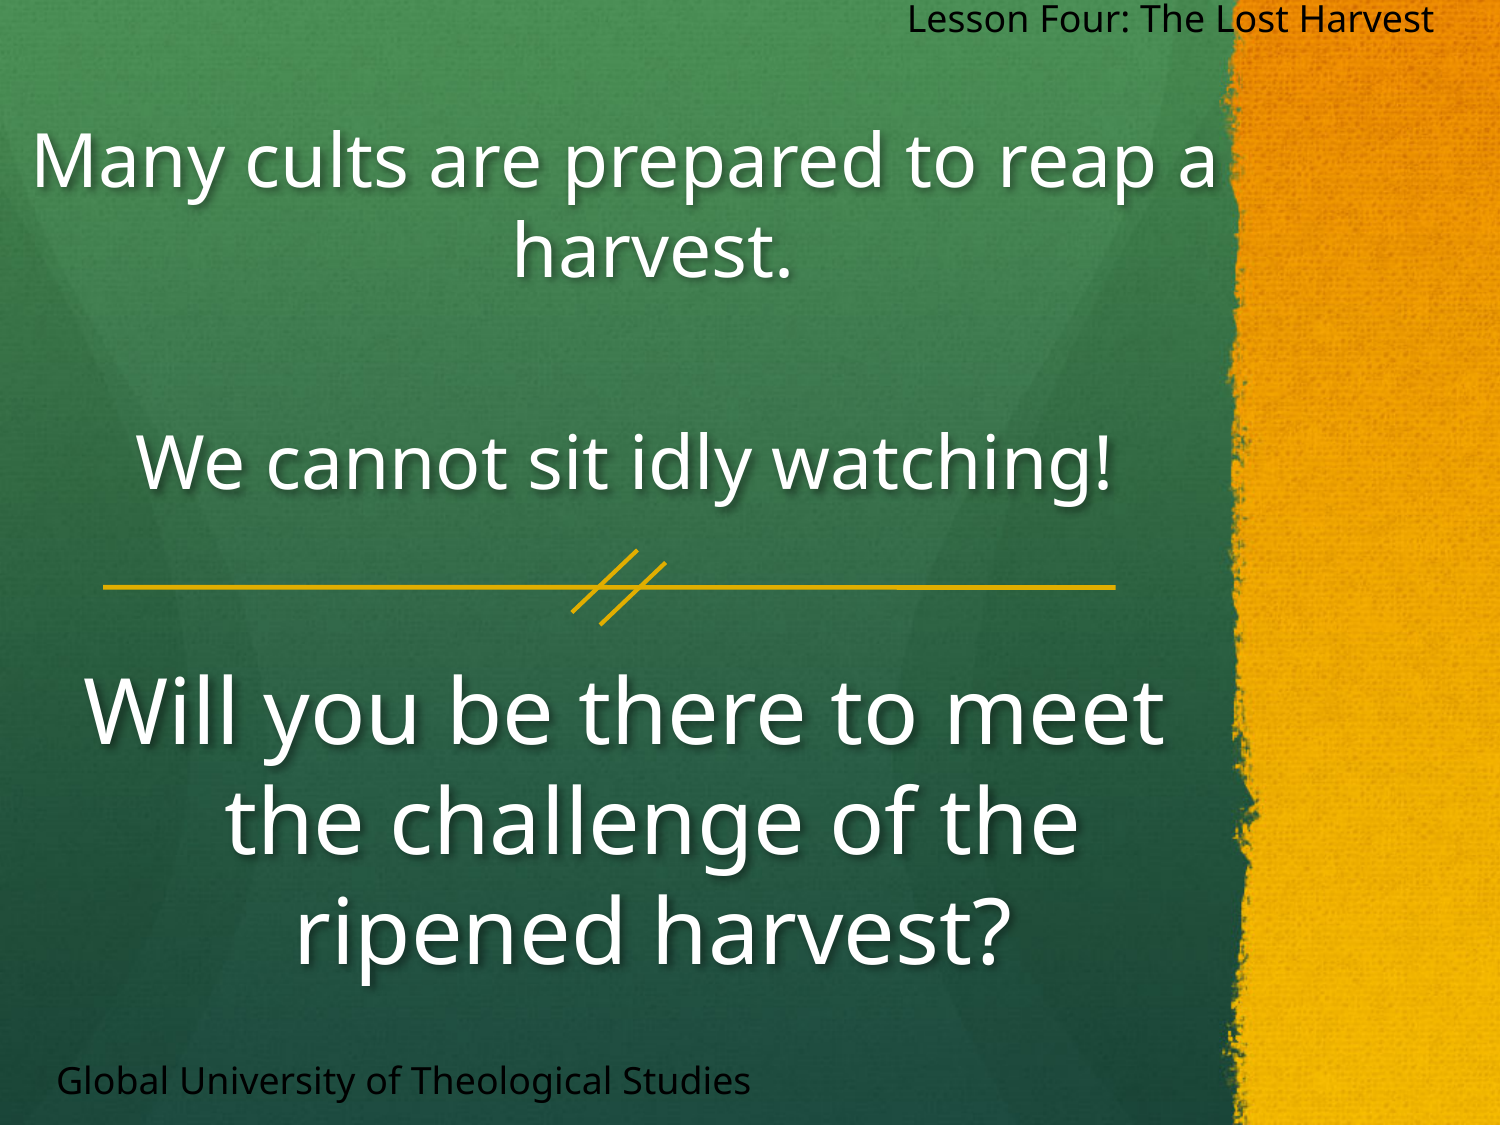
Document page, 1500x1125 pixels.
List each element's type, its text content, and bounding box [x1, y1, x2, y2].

list Many cults are prepared to reap a harvest. [0, 162, 1250, 300]
picture [0, 0, 1500, 1125]
text_box Will you be there to meet the challenge of the ripened harvest? [0, 644, 1250, 775]
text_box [0, 399, 1251, 626]
text_box Global University of Theological Studies [41, 1049, 768, 1110]
text_box Lesson Four: The Lost Harvest [892, 0, 1450, 93]
